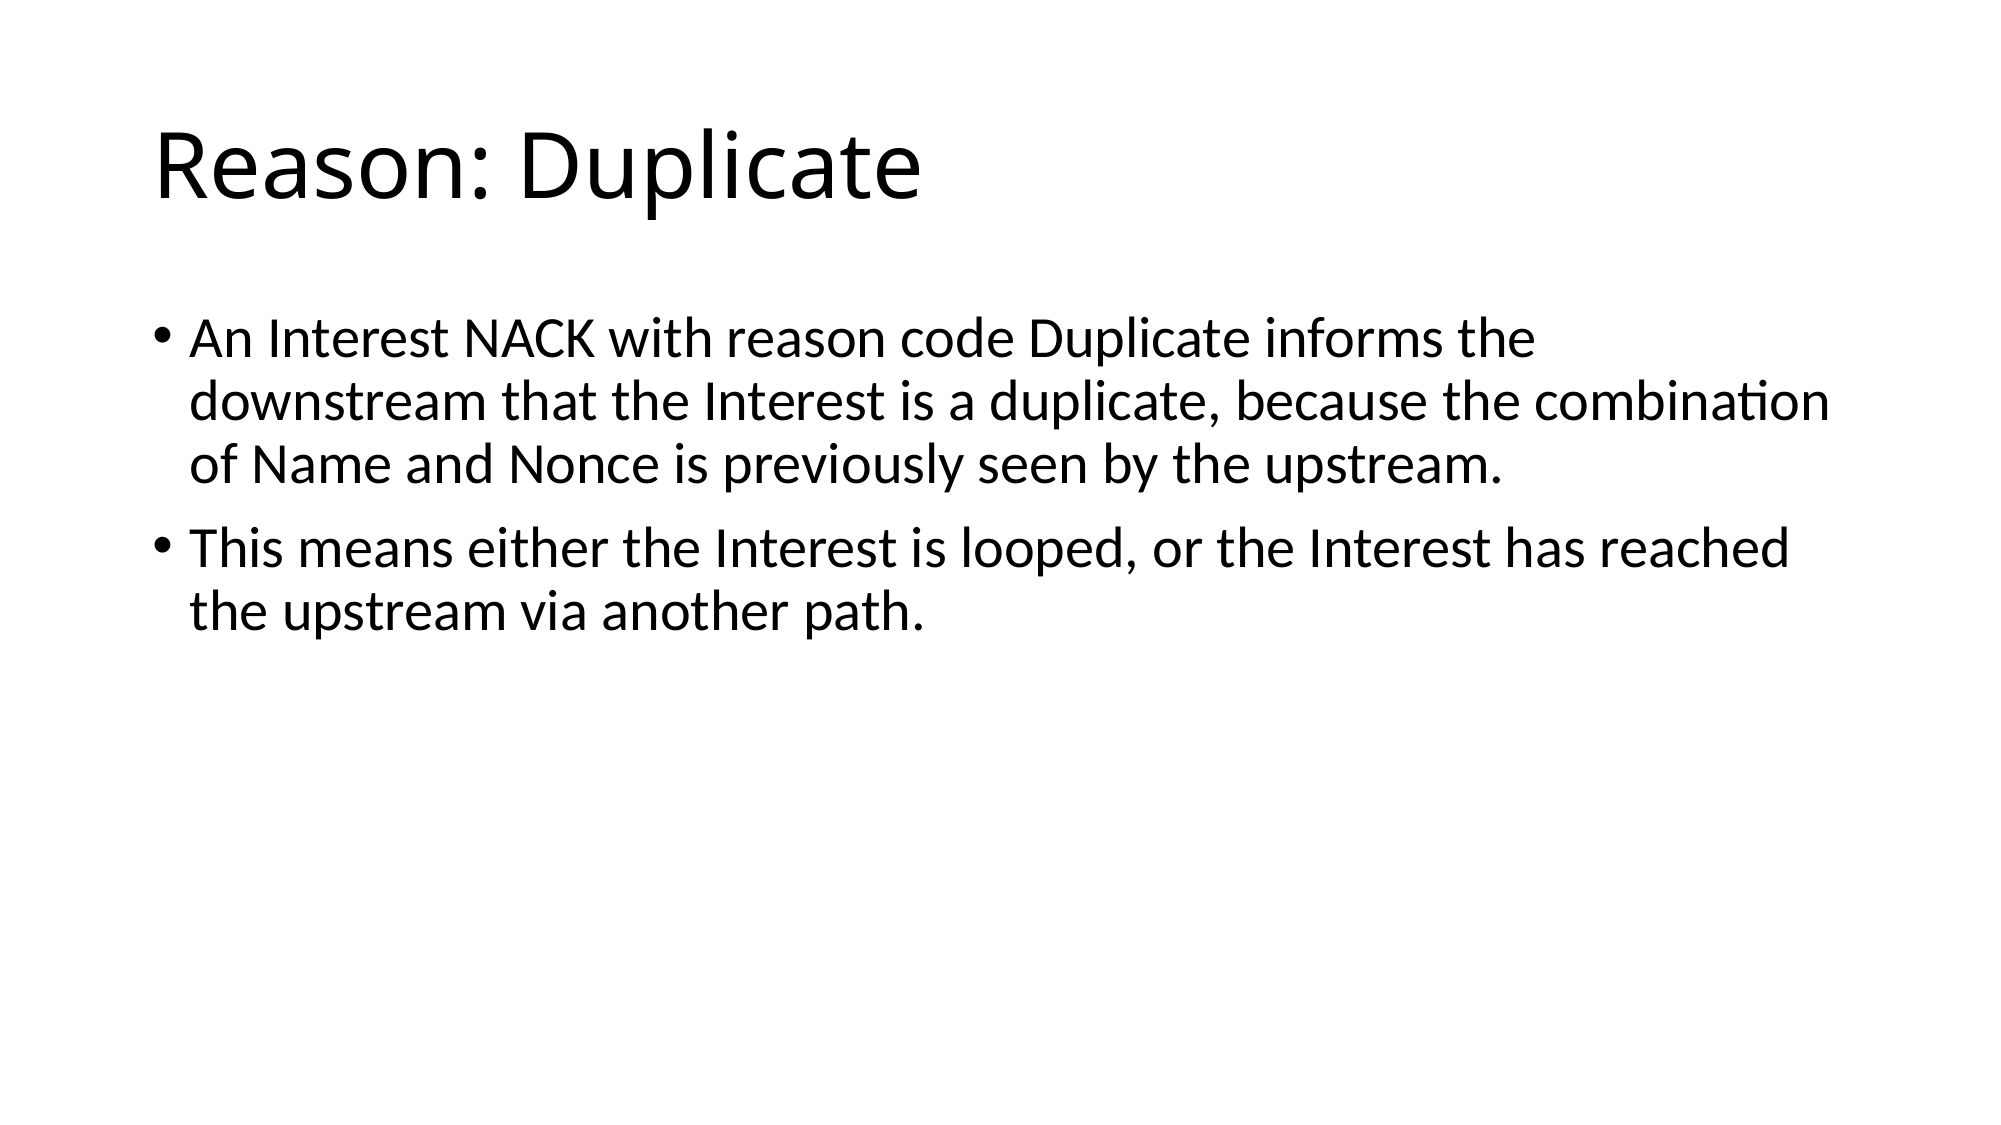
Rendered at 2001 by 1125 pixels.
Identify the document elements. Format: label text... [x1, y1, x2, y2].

list An Interest NACK with reason code Duplicate informs the downstream that the Interest is a duplicate, because the combination of Name and Nonce is previously seen by the upstream. This means either the Interest is looped, or the Interest has reached the upstream via another path. [137, 299, 1863, 1014]
title Reason: Duplicate [137, 59, 1863, 278]
